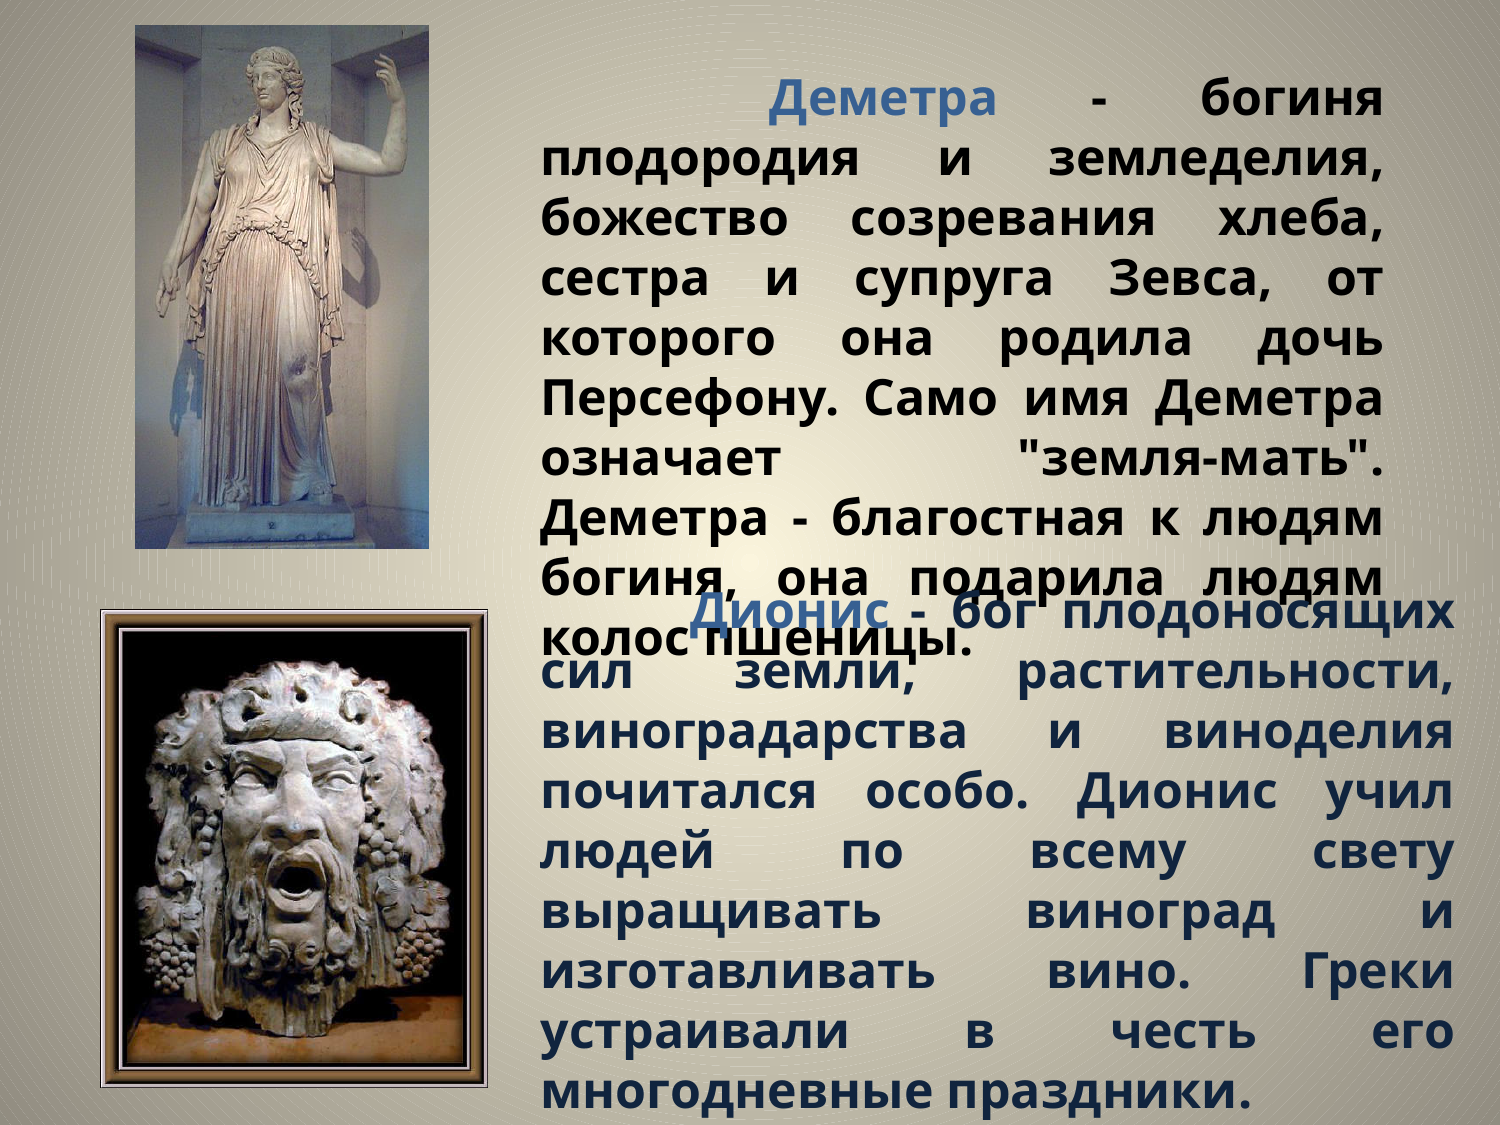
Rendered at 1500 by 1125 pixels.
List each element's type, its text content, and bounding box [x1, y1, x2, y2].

text_box Дионис - бог плодоносящих сил земли, растительности, виноградарства и виноделия почитался особо. Дионис учил людей по всему свету выращивать виноград и изготавливать вино. Греки устраивали в честь его многодневные праздники. [525, 571, 1471, 1125]
picture [100, 609, 488, 1088]
picture [135, 25, 429, 549]
text_box Деметра - богиня плодородия и земледелия, божество созревания хлеба, сестра и супруга Зевса, от которого она родила дочь Персефону. Само имя Деметра означает "земля-мать". Деметра - благостная к людям богиня, она подарила людям колос пшеницы. [525, 58, 1400, 571]
